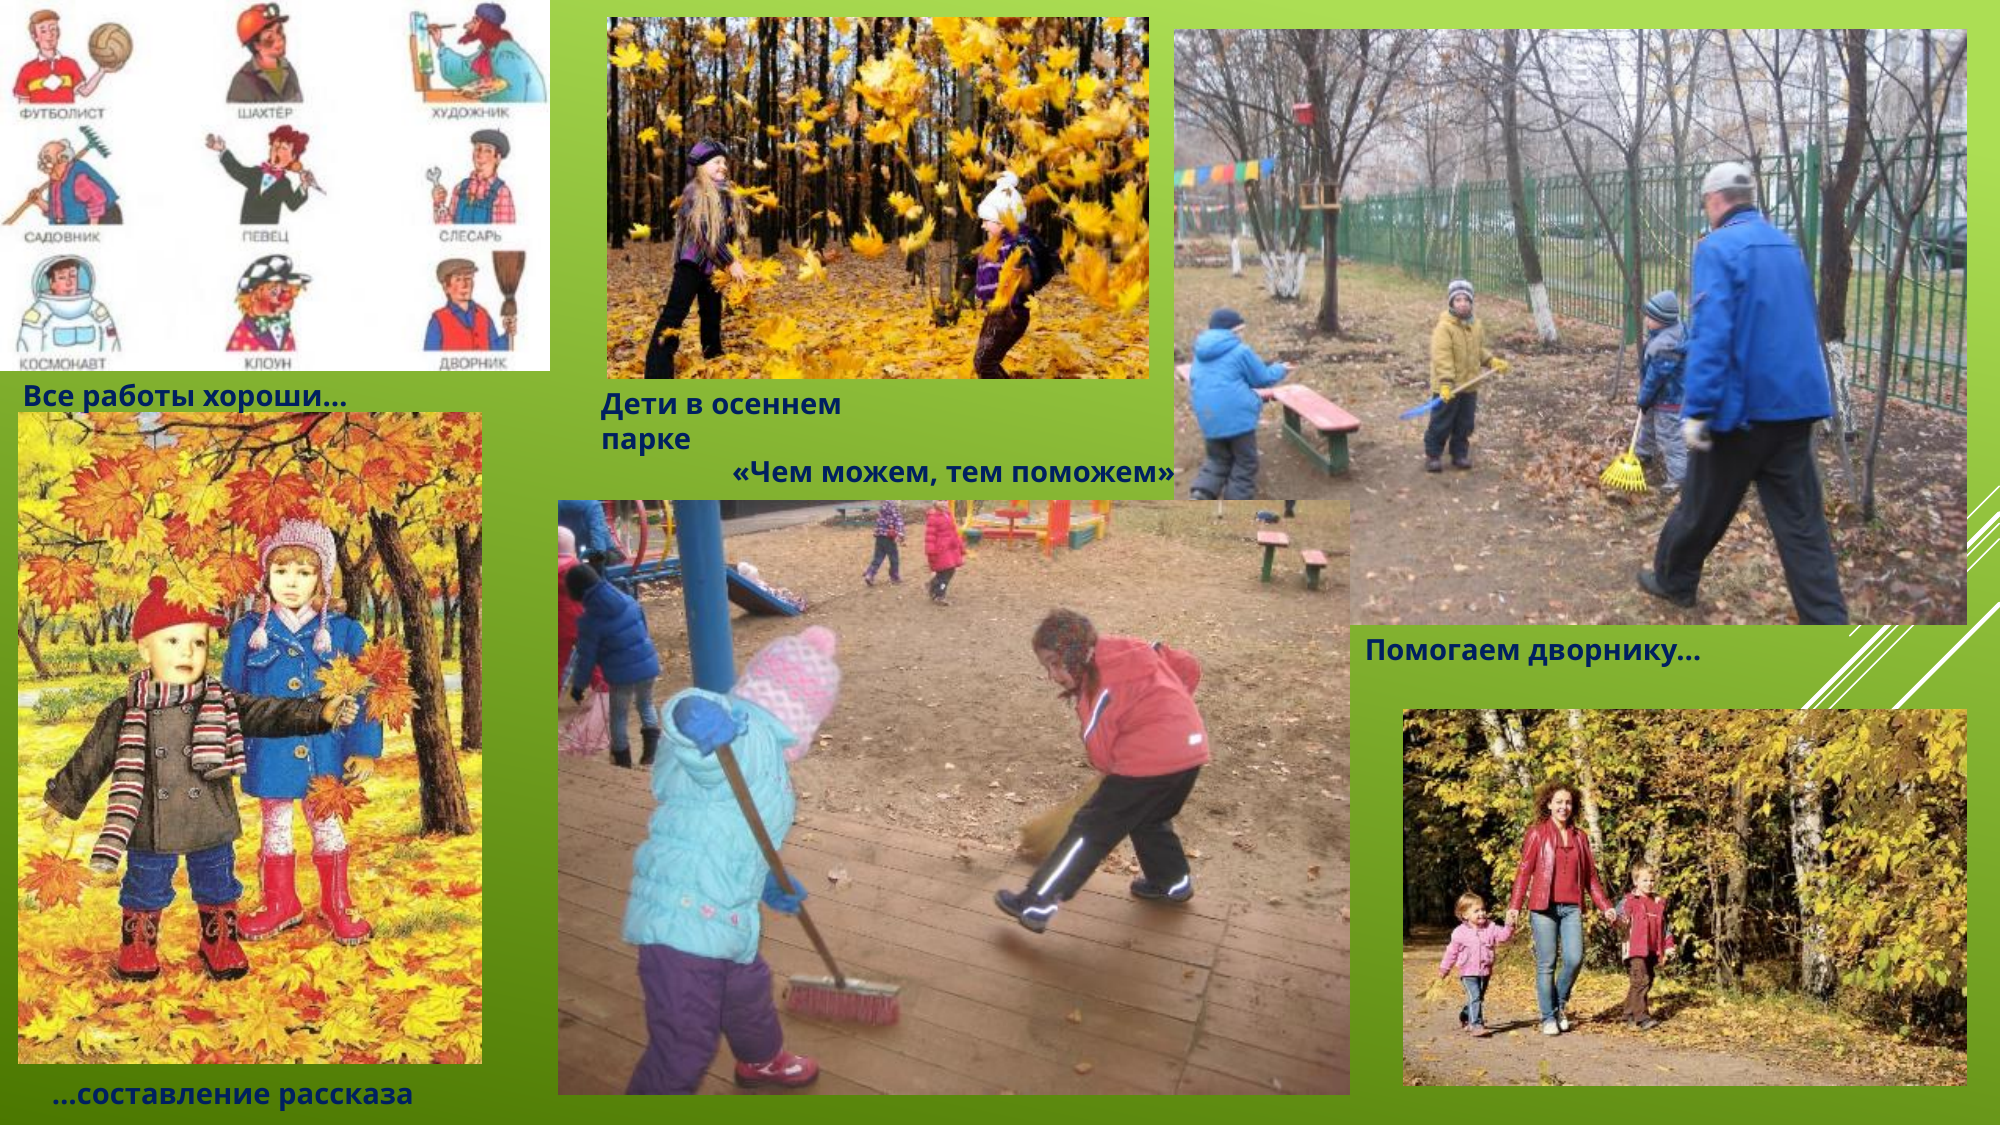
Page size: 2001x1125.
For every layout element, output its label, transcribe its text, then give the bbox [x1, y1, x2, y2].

text_box Дети в осеннем парке [586, 378, 954, 463]
picture [1403, 709, 1968, 1086]
text_box Помогаем дворнику… [1351, 625, 1718, 674]
picture [607, 17, 1149, 379]
text_box …составление рассказа [37, 1067, 459, 1118]
picture [557, 29, 1968, 1095]
picture [0, 0, 550, 371]
text_box Все работы хороши… [8, 371, 376, 420]
text_box «Чем можем, тем поможем» [717, 446, 1173, 496]
picture [18, 412, 482, 1064]
